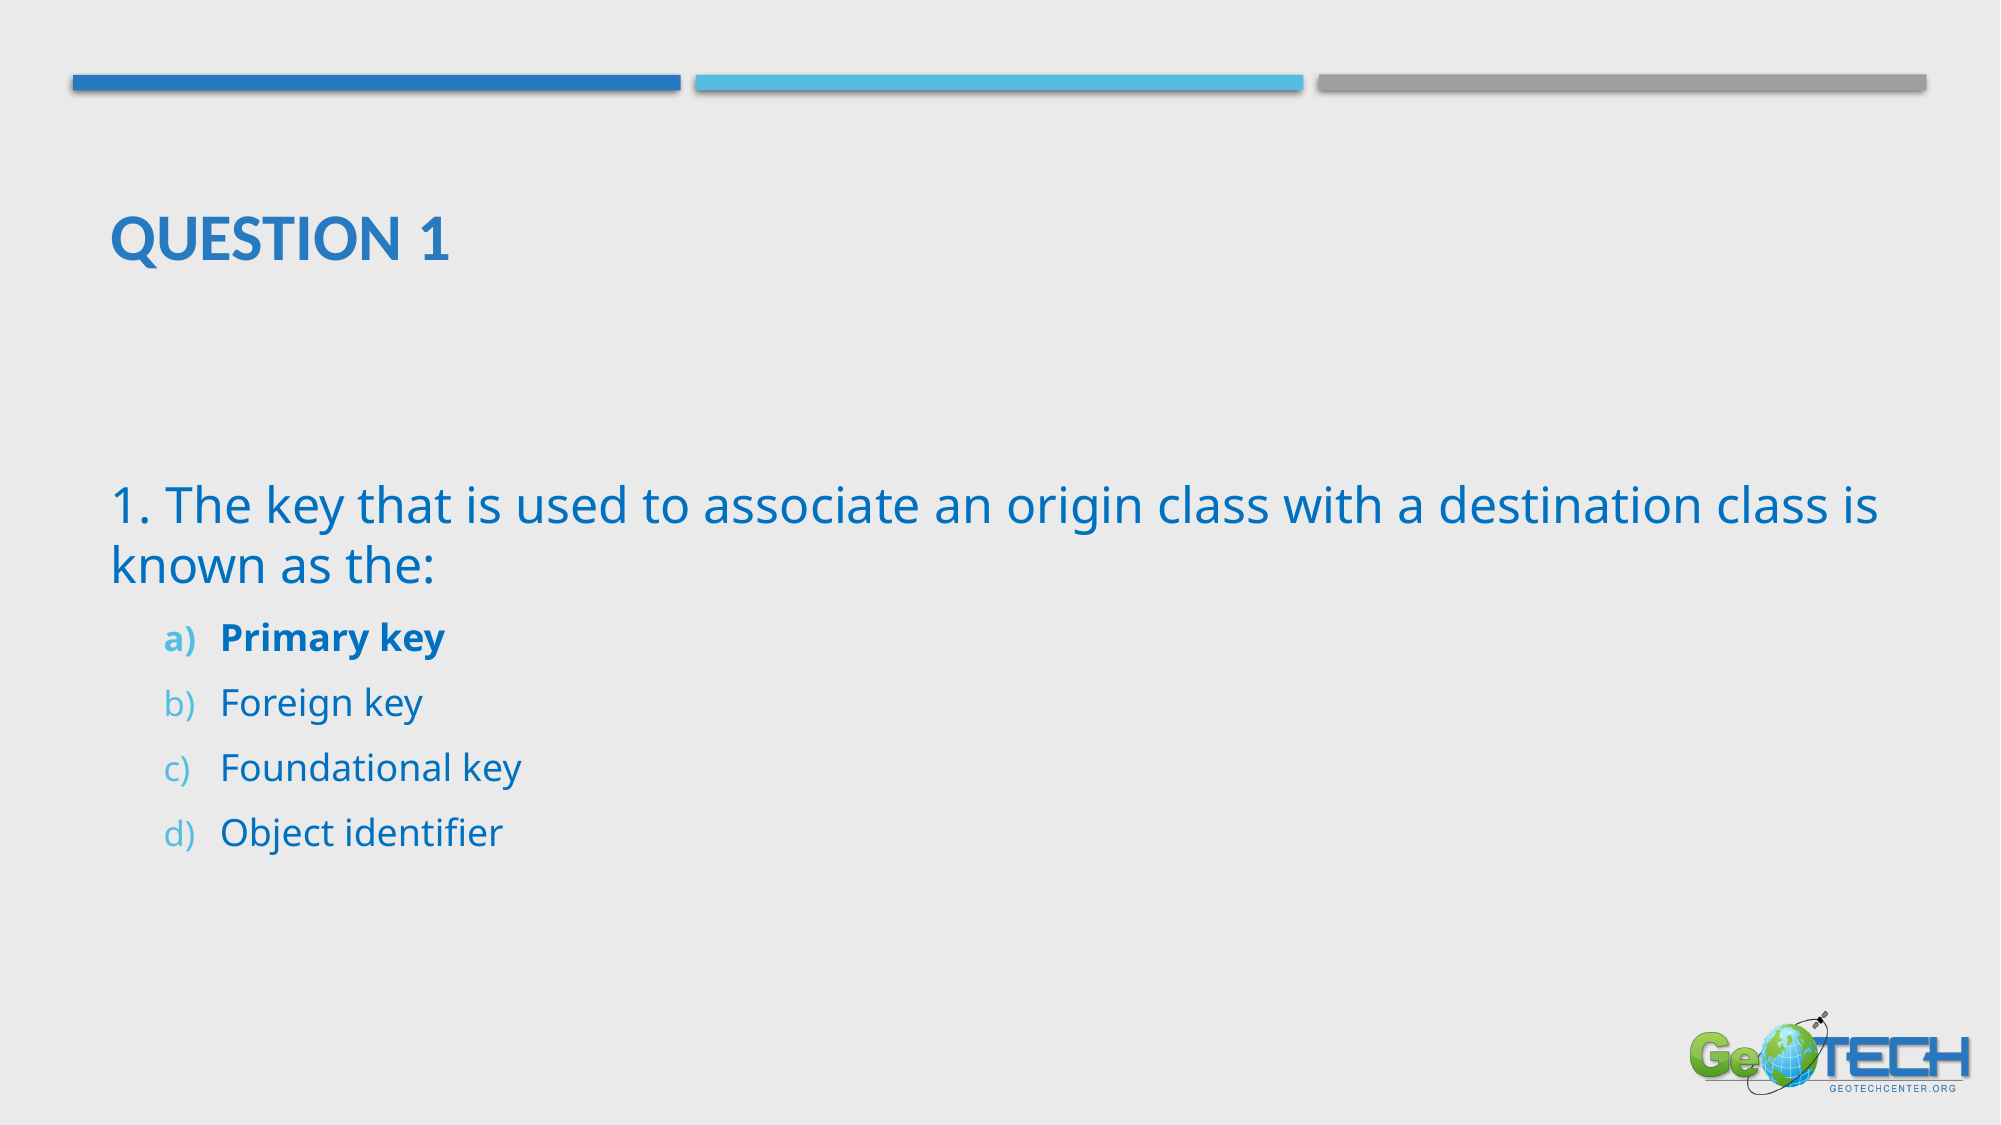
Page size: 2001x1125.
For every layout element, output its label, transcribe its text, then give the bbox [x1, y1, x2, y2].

picture [1688, 1011, 1973, 1095]
list 1. The key that is used to associate an origin class with a destination class is known as the: Primary key Foreign key Foundational key Object identifier [95, 362, 1905, 966]
title Question 1 [95, 115, 1905, 282]
